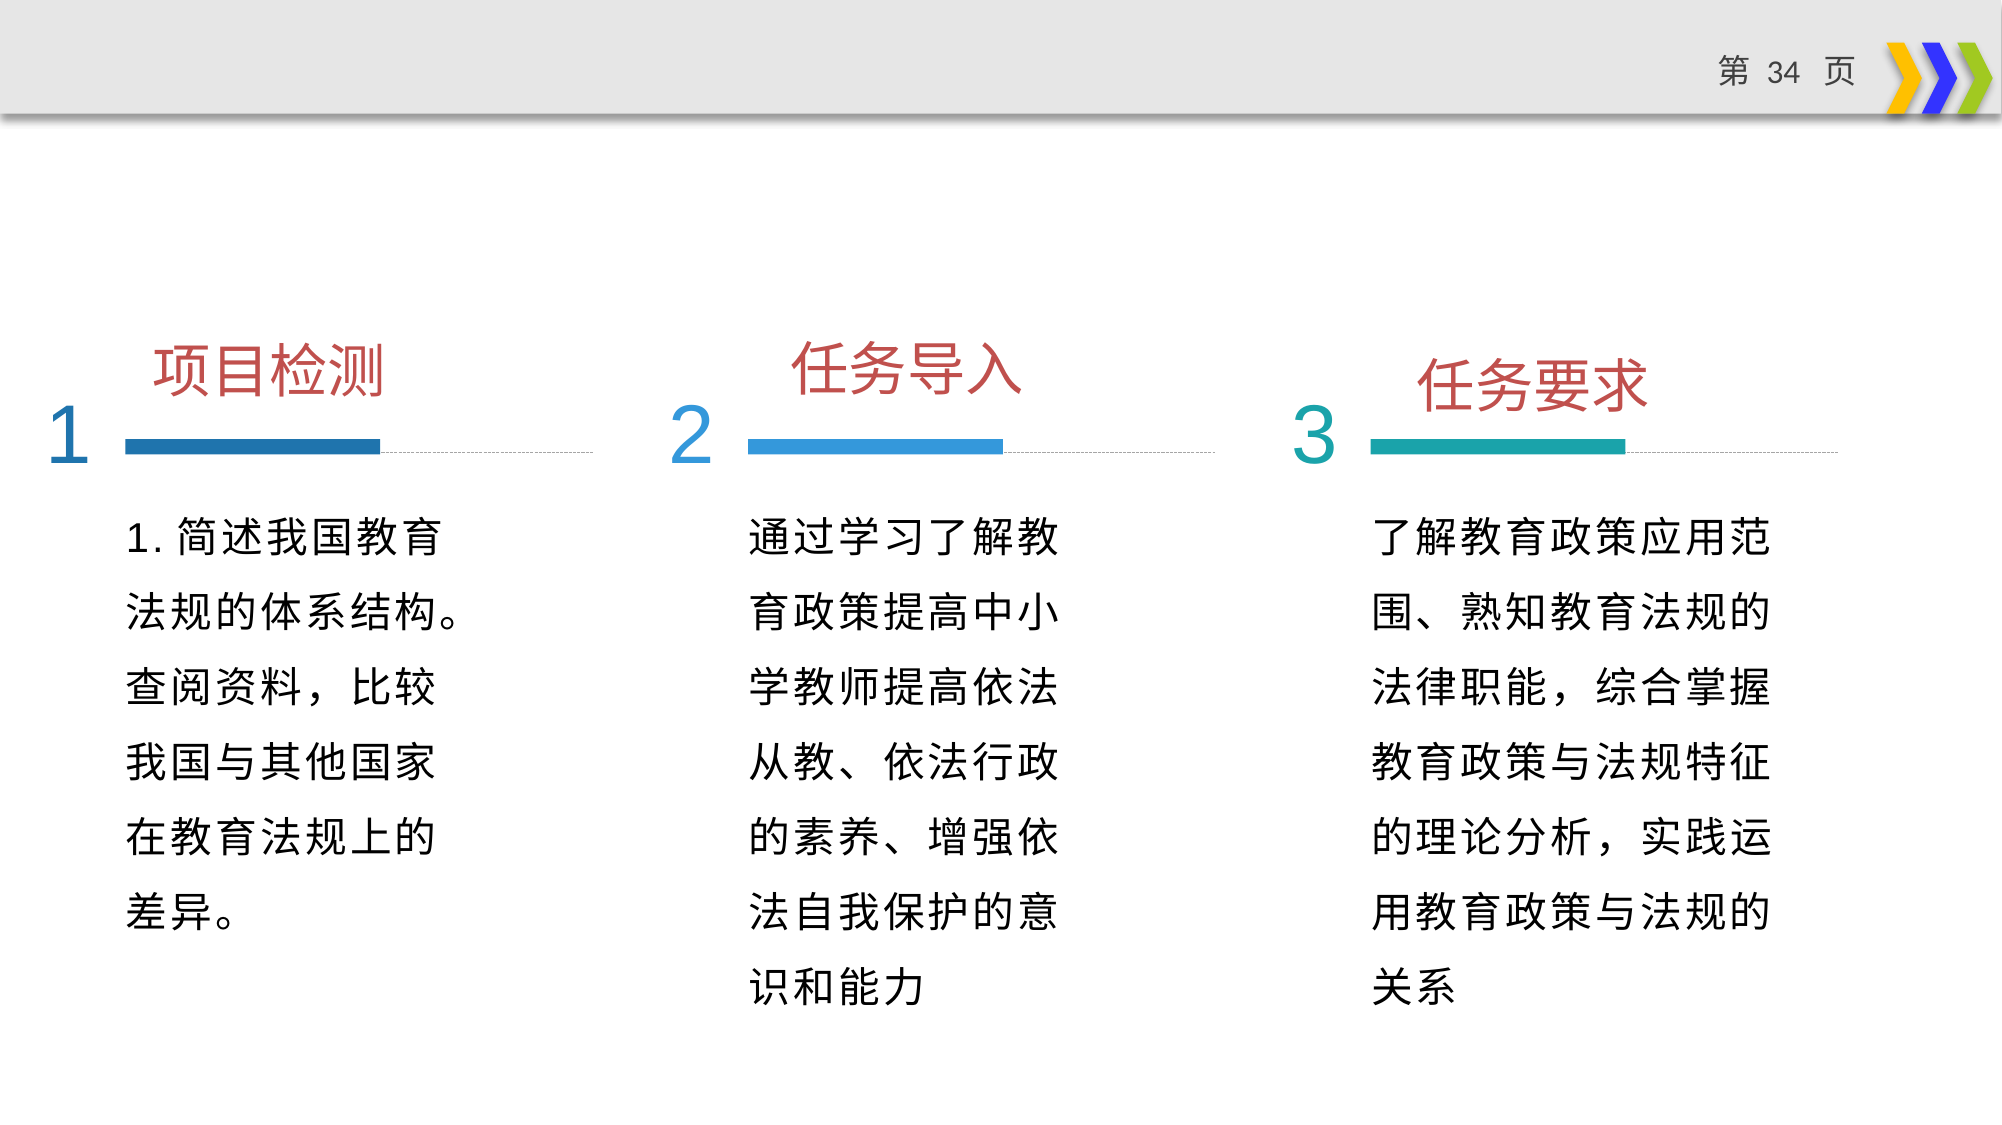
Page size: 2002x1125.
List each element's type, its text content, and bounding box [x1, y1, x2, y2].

text_box 3 [1276, 329, 1334, 511]
text_box 任务导入 [775, 324, 1193, 410]
text_box 1 [30, 329, 89, 511]
text_box 项目检测 [138, 326, 555, 411]
text_box [125, 439, 381, 455]
text_box 任务要求 [1402, 341, 1819, 427]
text_box 了解教育政策应用范围、熟知教育法规的法律职能，综合掌握教育政策与法规特征的理论分析，实践运用教育政策与法规的关系 [1356, 477, 1822, 741]
text_box 2 [653, 329, 711, 511]
text_box [748, 439, 1003, 455]
text_box 通过学习了解教育政策提高中小学教师提高依法从教、依法行政的素养、增强依法自我保护的意识和能力 [733, 477, 1121, 741]
text_box 1.简述我国教育法规的体系结构。 查阅资料，比较我国与其他国家在教育法规上的差异。 [111, 477, 499, 741]
text_box [1370, 439, 1626, 455]
